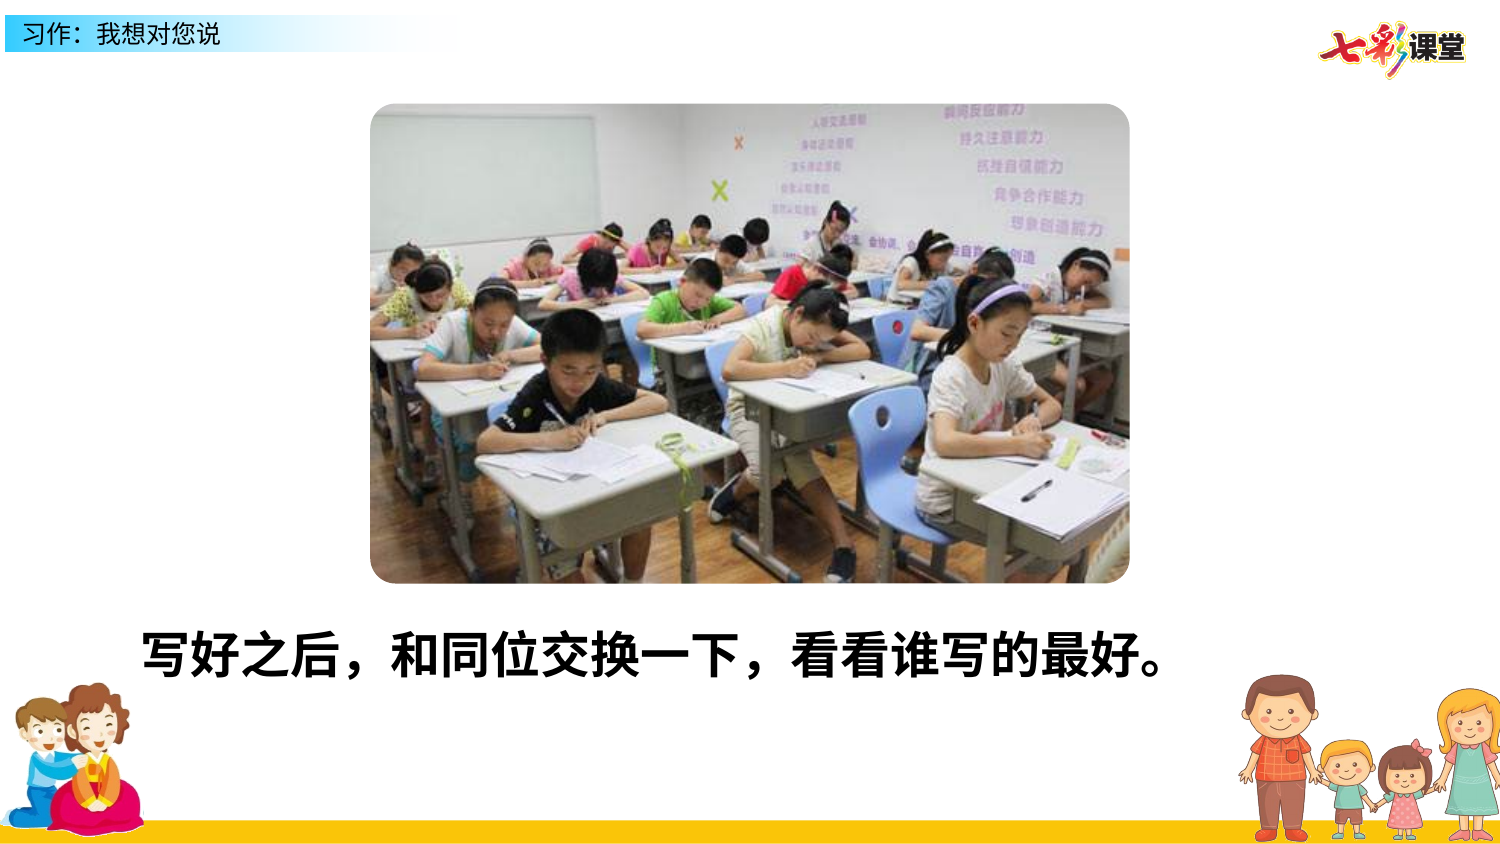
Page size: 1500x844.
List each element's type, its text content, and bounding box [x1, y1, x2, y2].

picture [0, 672, 144, 844]
picture [1226, 608, 1500, 844]
picture [369, 103, 1130, 584]
text_box 写好之后，和同位交换一下，看看谁写的最好。 [129, 618, 1402, 690]
picture [1316, 20, 1468, 80]
